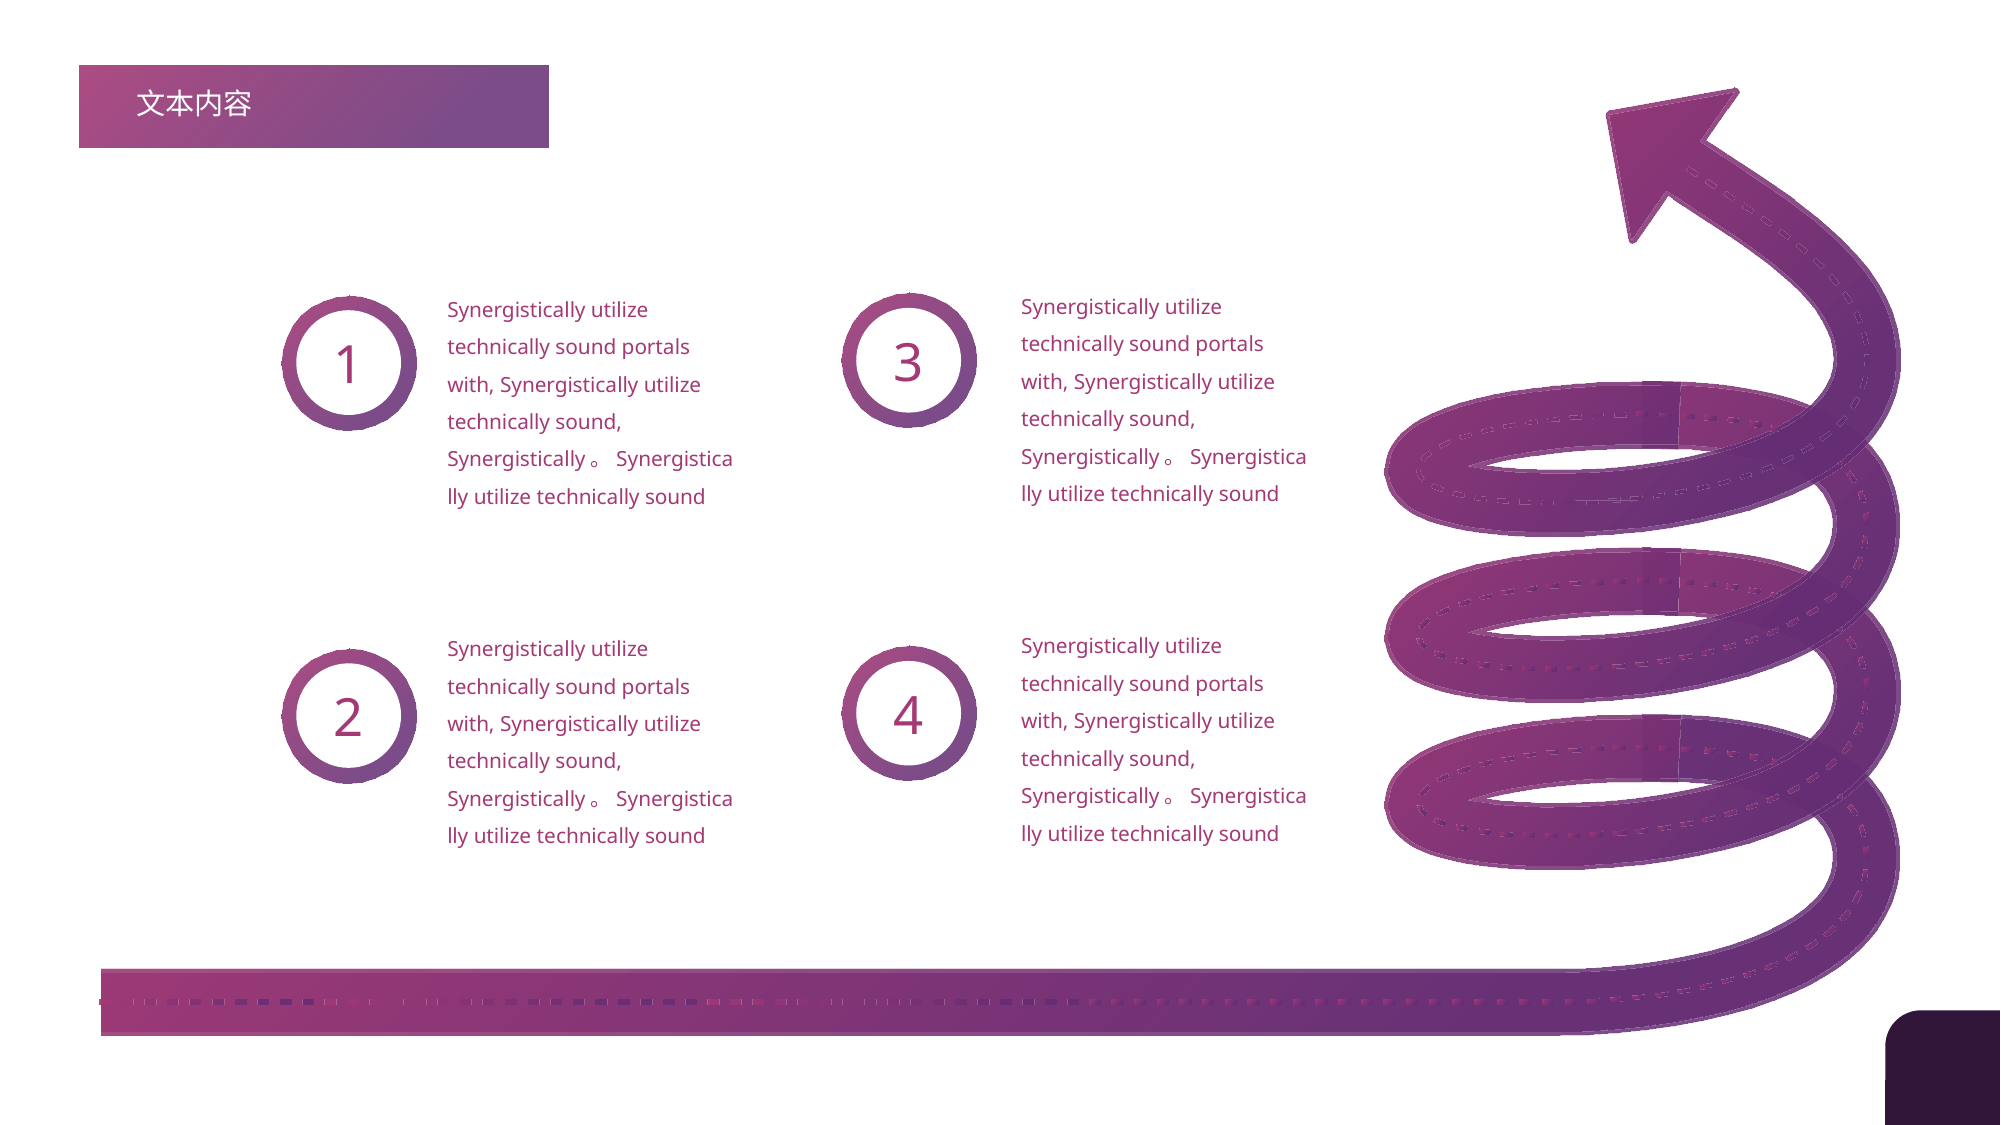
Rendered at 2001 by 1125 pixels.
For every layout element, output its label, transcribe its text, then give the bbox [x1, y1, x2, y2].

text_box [101, 87, 1901, 1036]
text_box [79, 65, 549, 148]
text_box 文本内容 [121, 82, 487, 87]
